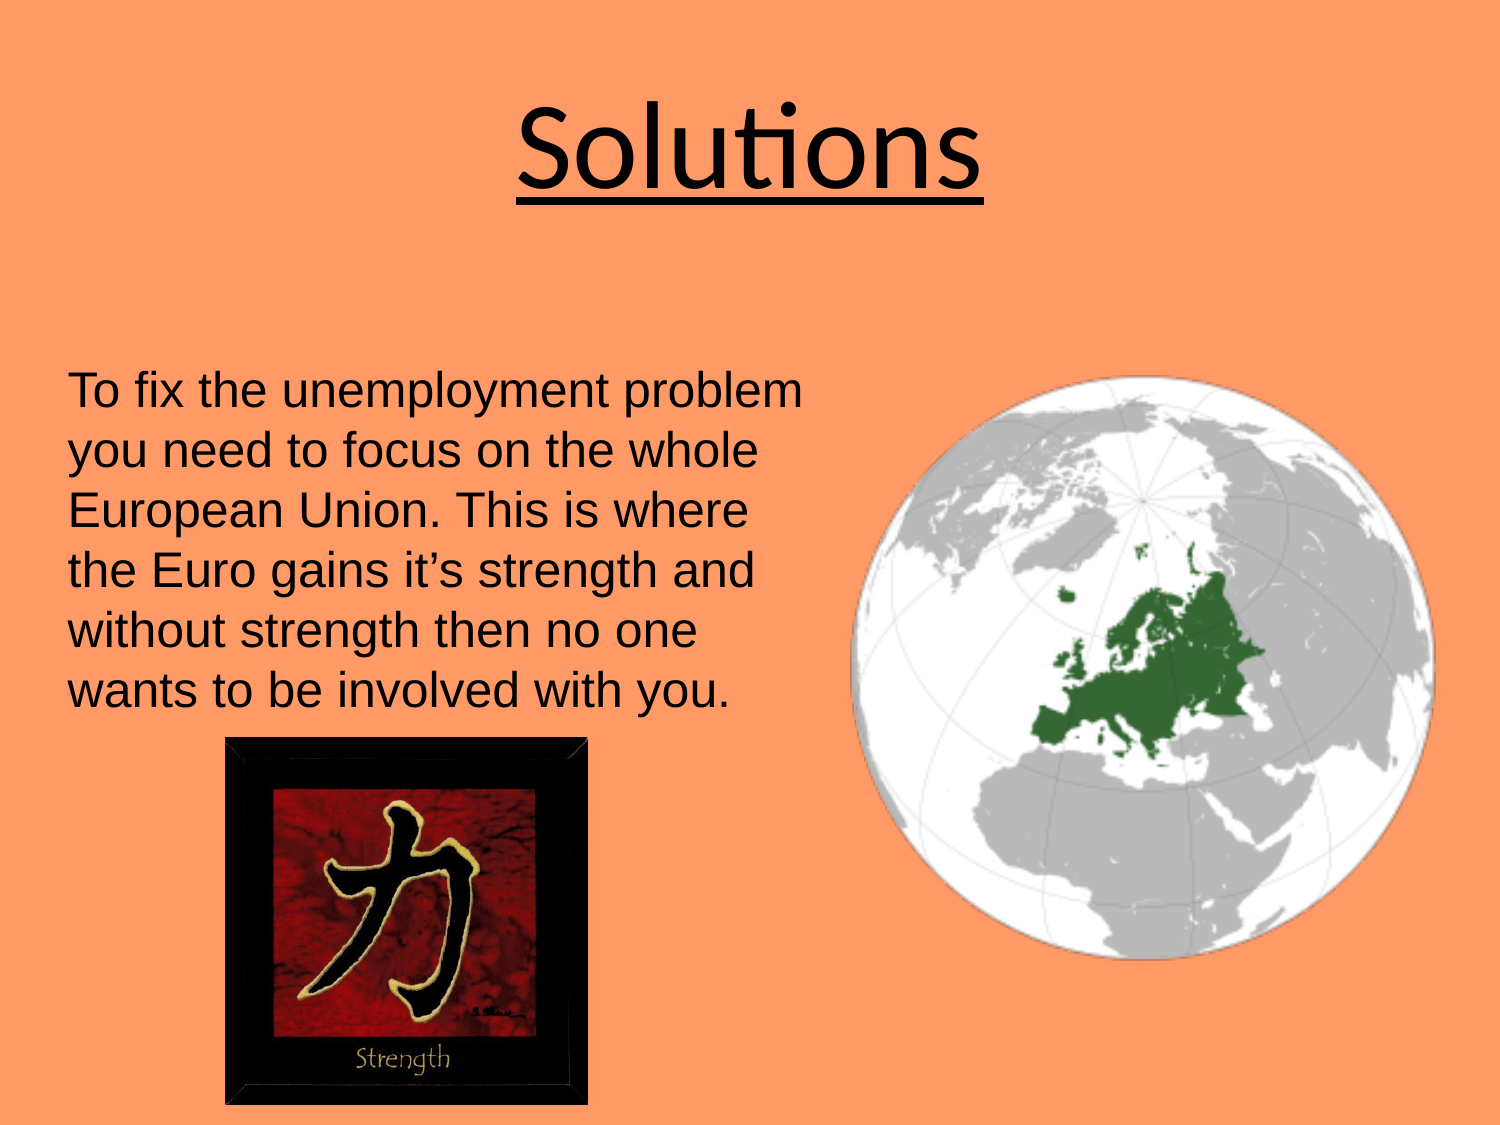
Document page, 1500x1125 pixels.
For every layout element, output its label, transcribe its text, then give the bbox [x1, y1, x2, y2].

picture [224, 737, 589, 1106]
picture [849, 374, 1438, 963]
text_box To fix the unemployment problem you need to focus on the whole European Union. This is where the Euro gains it’s strength and without strength then no one wants to be involved with you. [53, 349, 834, 725]
title Solutions [74, 44, 1426, 233]
